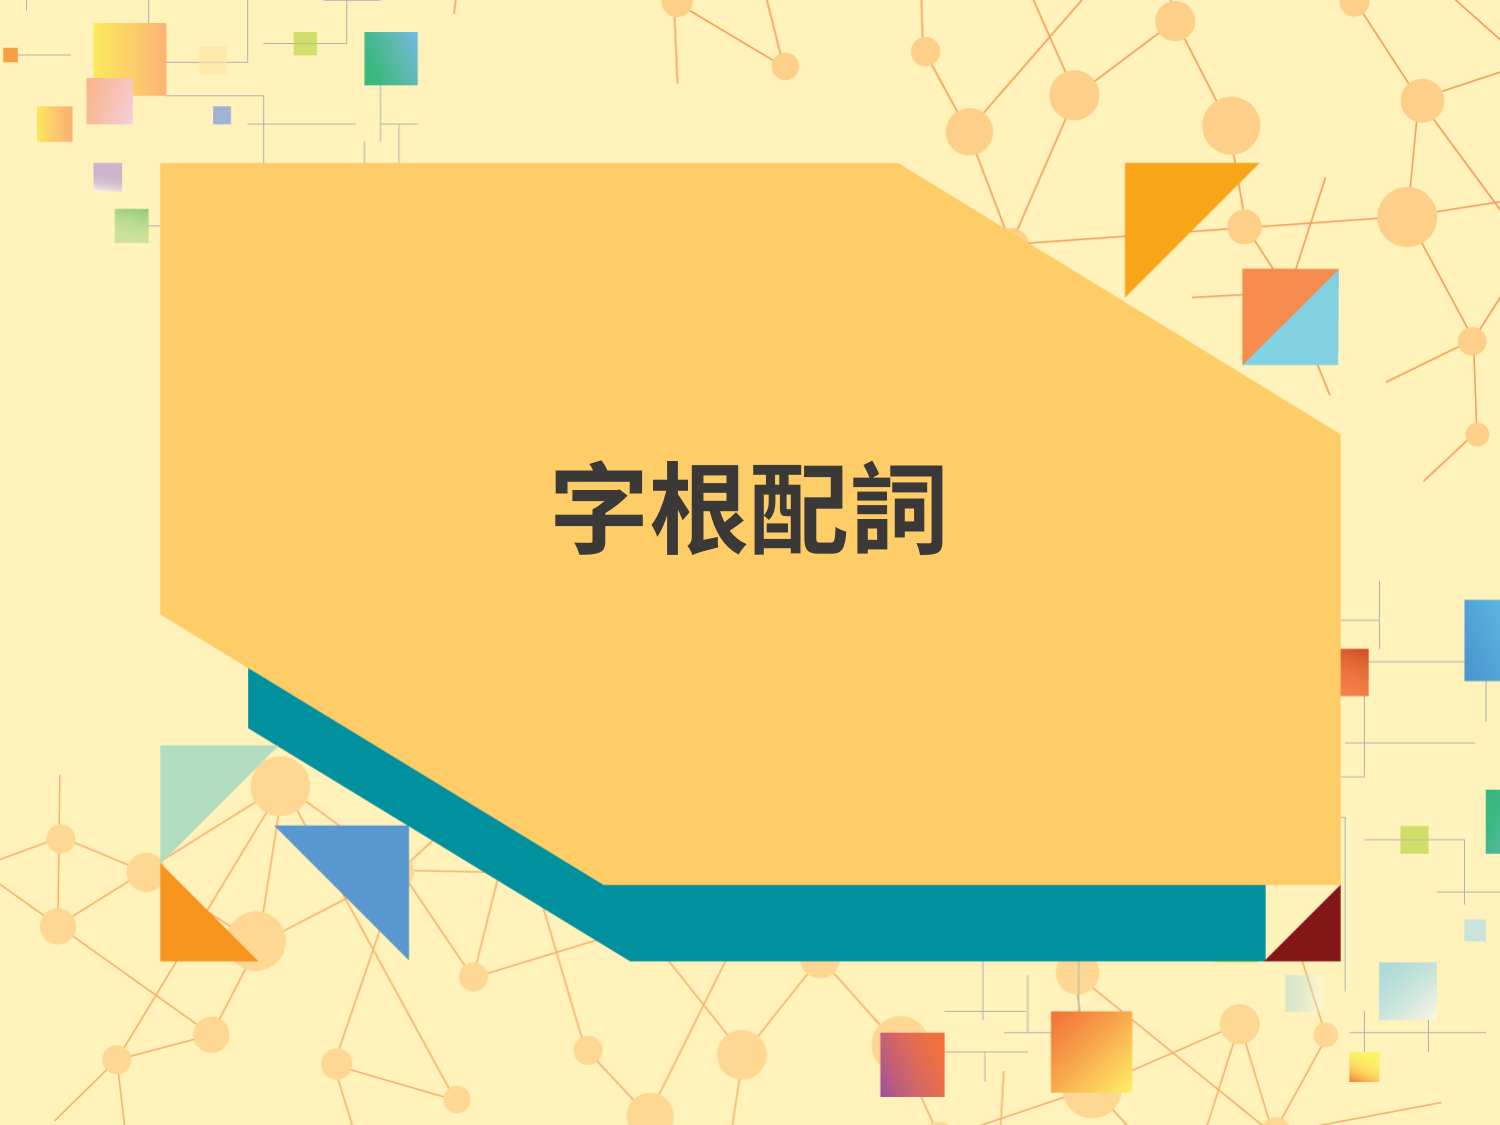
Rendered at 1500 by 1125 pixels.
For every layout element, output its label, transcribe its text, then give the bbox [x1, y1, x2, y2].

title 字根配詞 [112, 184, 1388, 576]
picture [0, 0, 1500, 1125]
